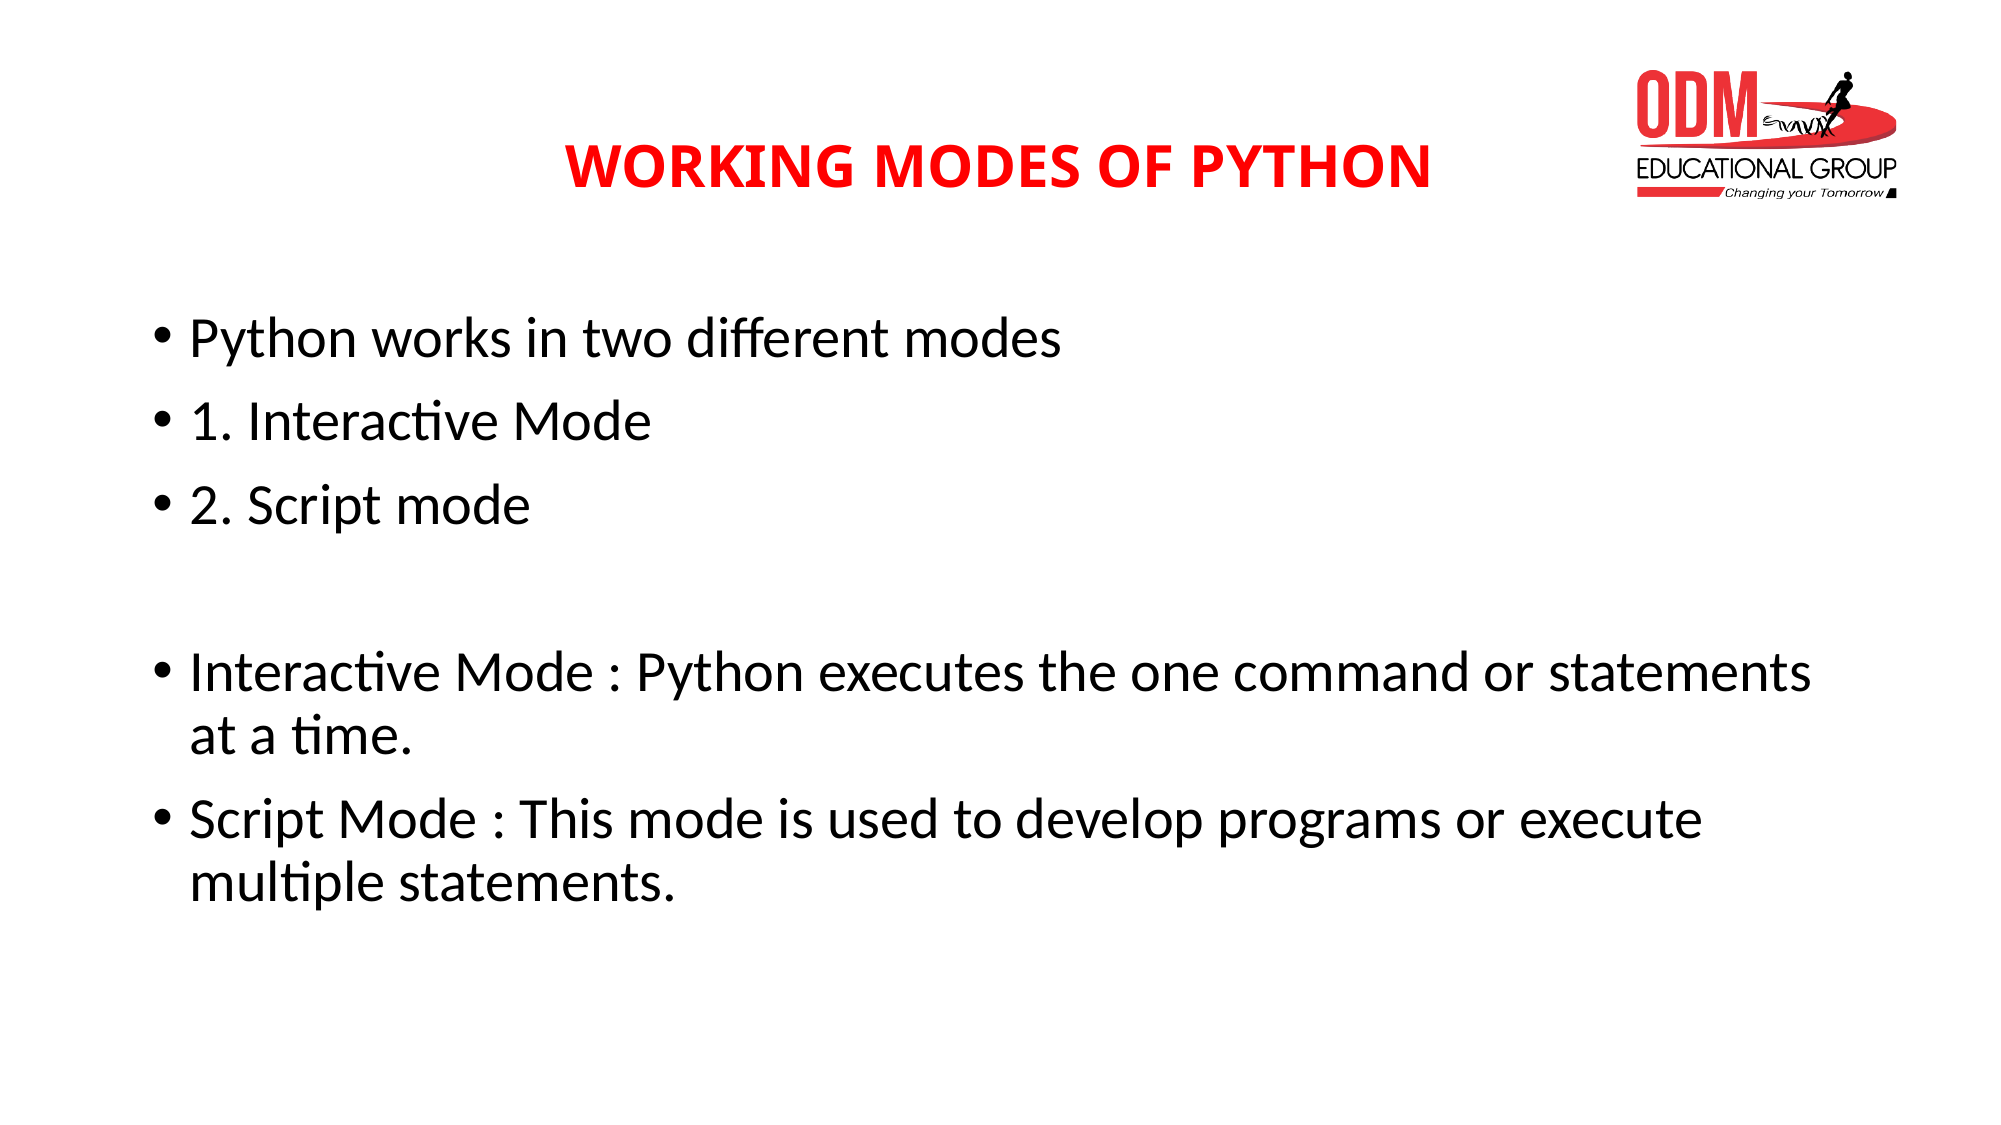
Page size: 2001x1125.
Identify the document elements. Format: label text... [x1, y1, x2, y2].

text_box [1637, 70, 1897, 199]
list Python works in two different modes 1. Interactive Mode 2. Script mode Interactive Mode : Python executes the one command or statements at a time. Script Mode : This mode is used to develop programs or execute multiple statements. [137, 299, 1863, 1014]
title WORKING MODES OF PYTHON [137, 59, 1863, 278]
